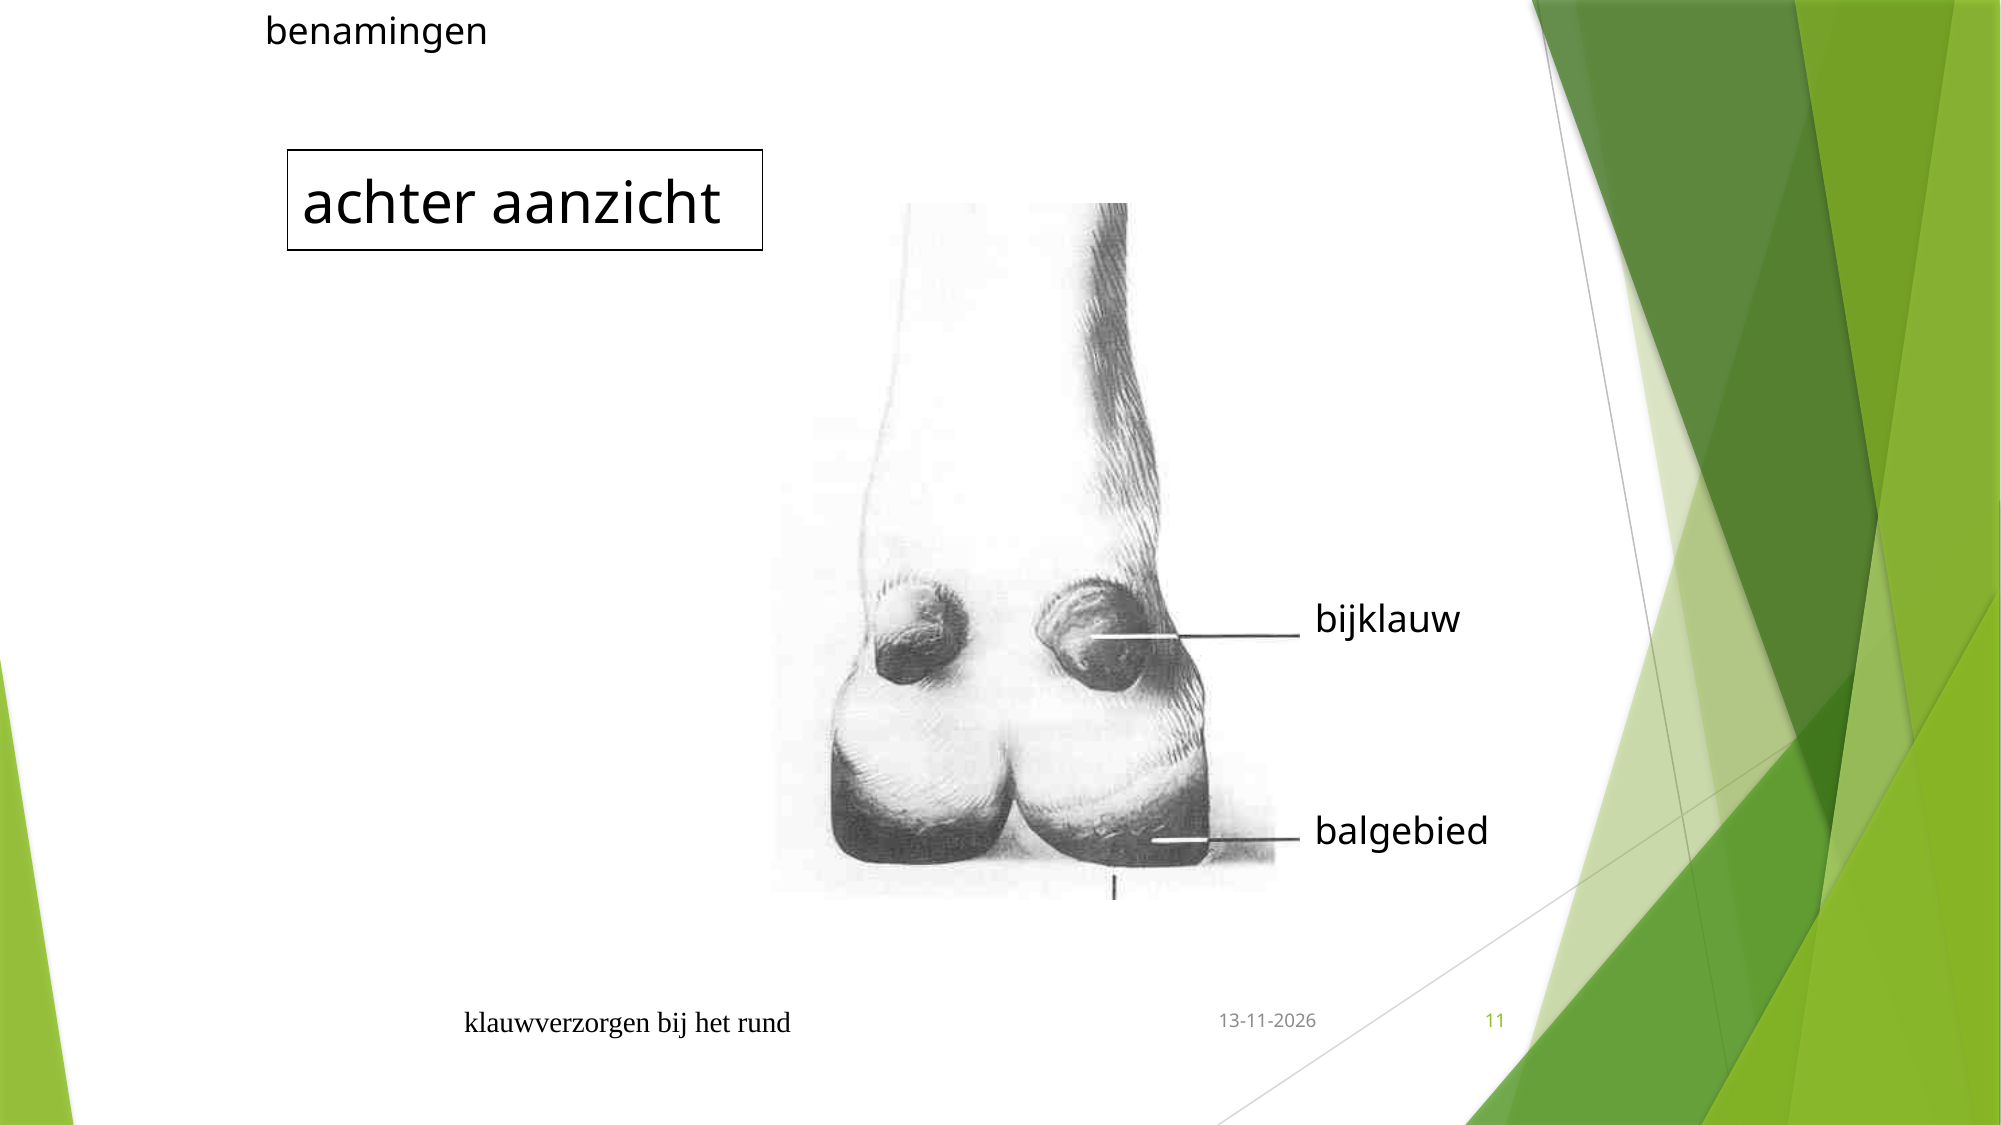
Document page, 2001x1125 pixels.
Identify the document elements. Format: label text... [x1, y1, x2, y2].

text_box balgebied [1305, 799, 1763, 860]
footer klauwverzorgen bij het rund [111, 991, 1145, 1051]
text_box bijklauw [1305, 587, 1713, 648]
text_box achter aanzicht [287, 149, 763, 250]
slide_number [1181, 991, 1332, 1051]
picture [771, 202, 1301, 901]
text_box benamingen [249, 0, 750, 60]
slide_number 11 [1409, 991, 1522, 1051]
